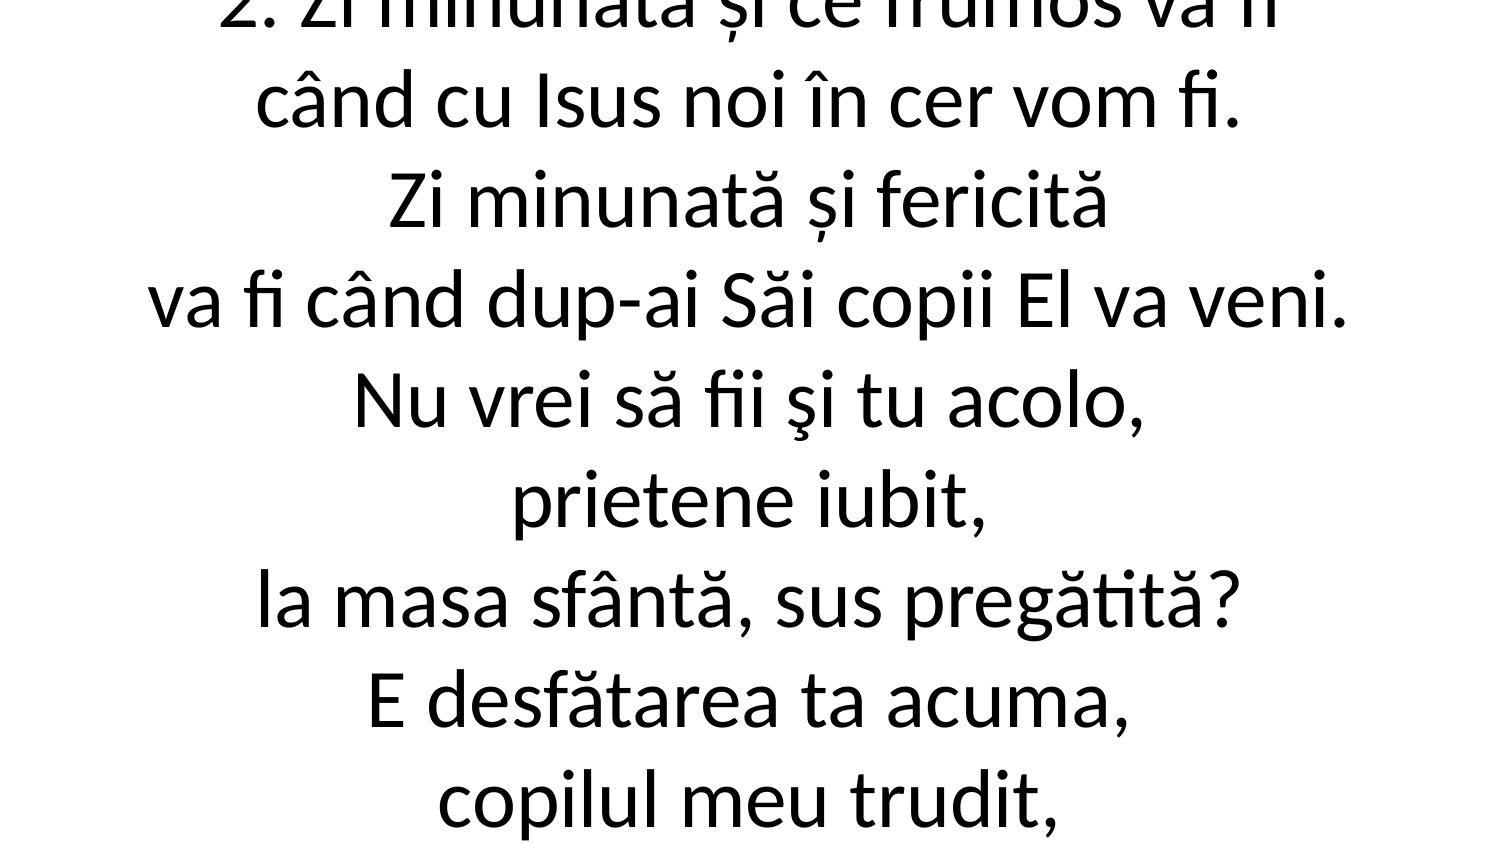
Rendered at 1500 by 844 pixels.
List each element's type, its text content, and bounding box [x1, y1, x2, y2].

text_box 2. Zi minunată și ce frumos va fi când cu Isus noi în cer vom fi. Zi minunată și fericită va fi când dup-ai Săi copii El va veni. Nu vrei să fii şi tu acolo, prietene iubit, la masa sfântă, sus pregătită? E desfătarea ta acuma, copilul meu trudit, Isus te-aşteaptă, calea-ţi arată. [133, 0, 1367, 844]
